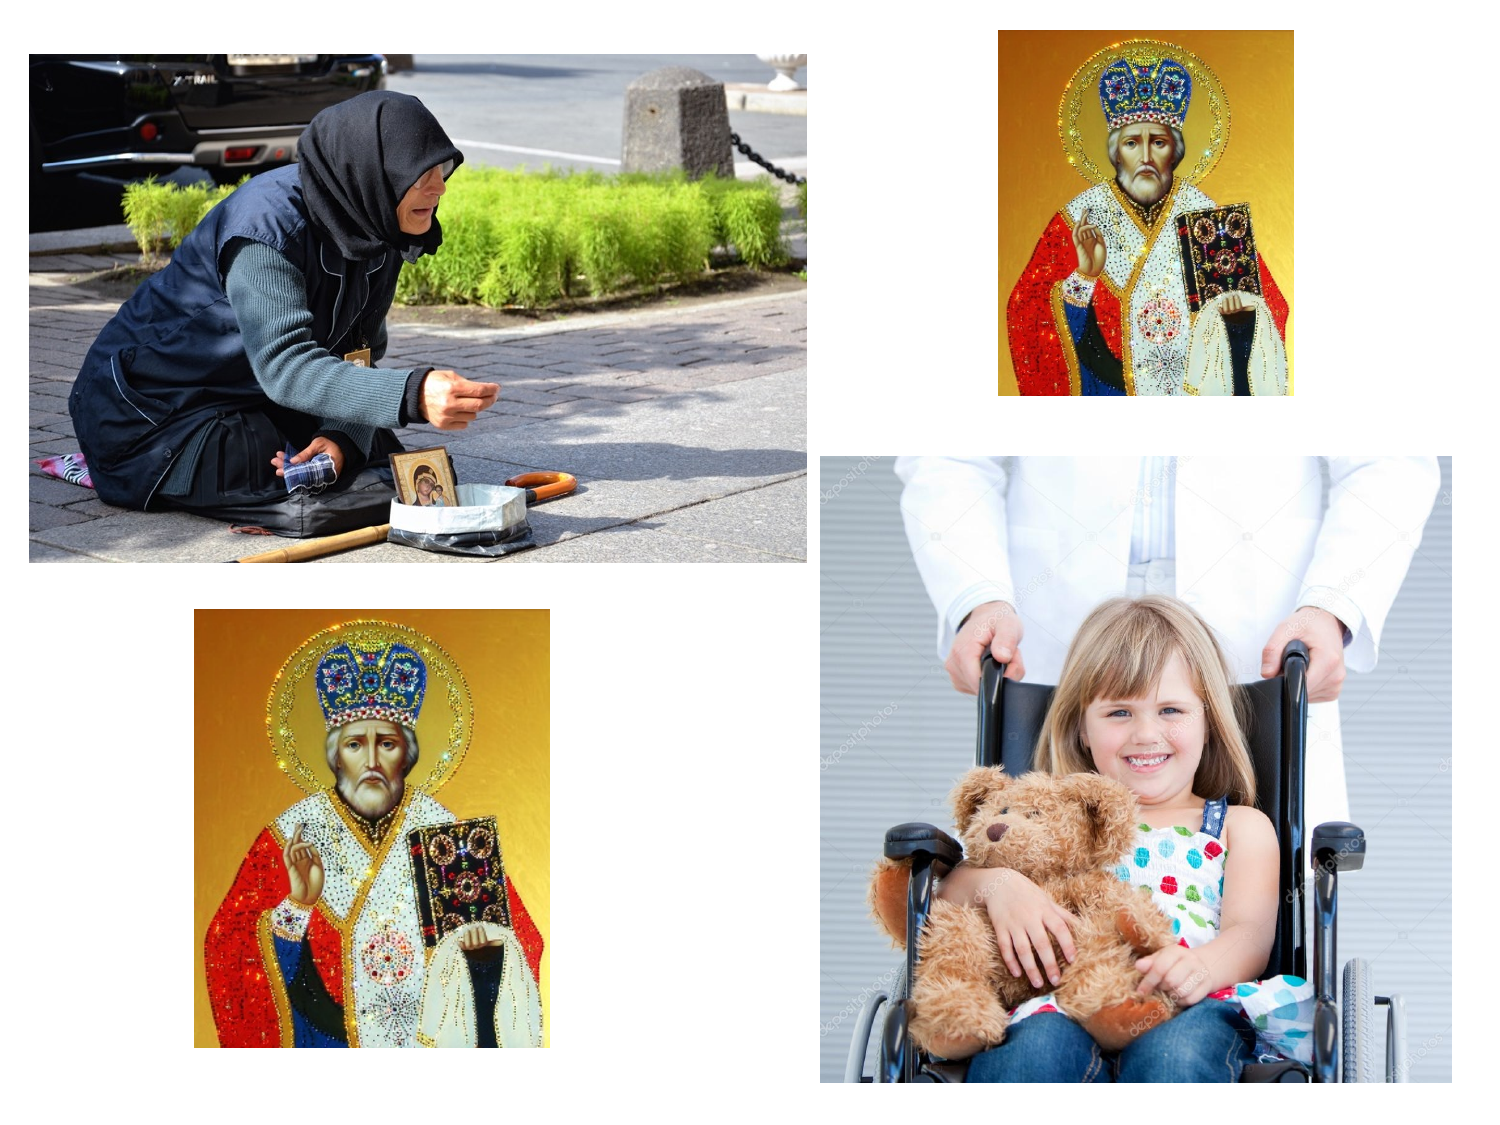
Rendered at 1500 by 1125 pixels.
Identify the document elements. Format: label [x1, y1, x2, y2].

picture [997, 30, 1294, 396]
picture [29, 54, 807, 563]
picture [194, 609, 550, 1048]
list [820, 455, 1452, 1083]
